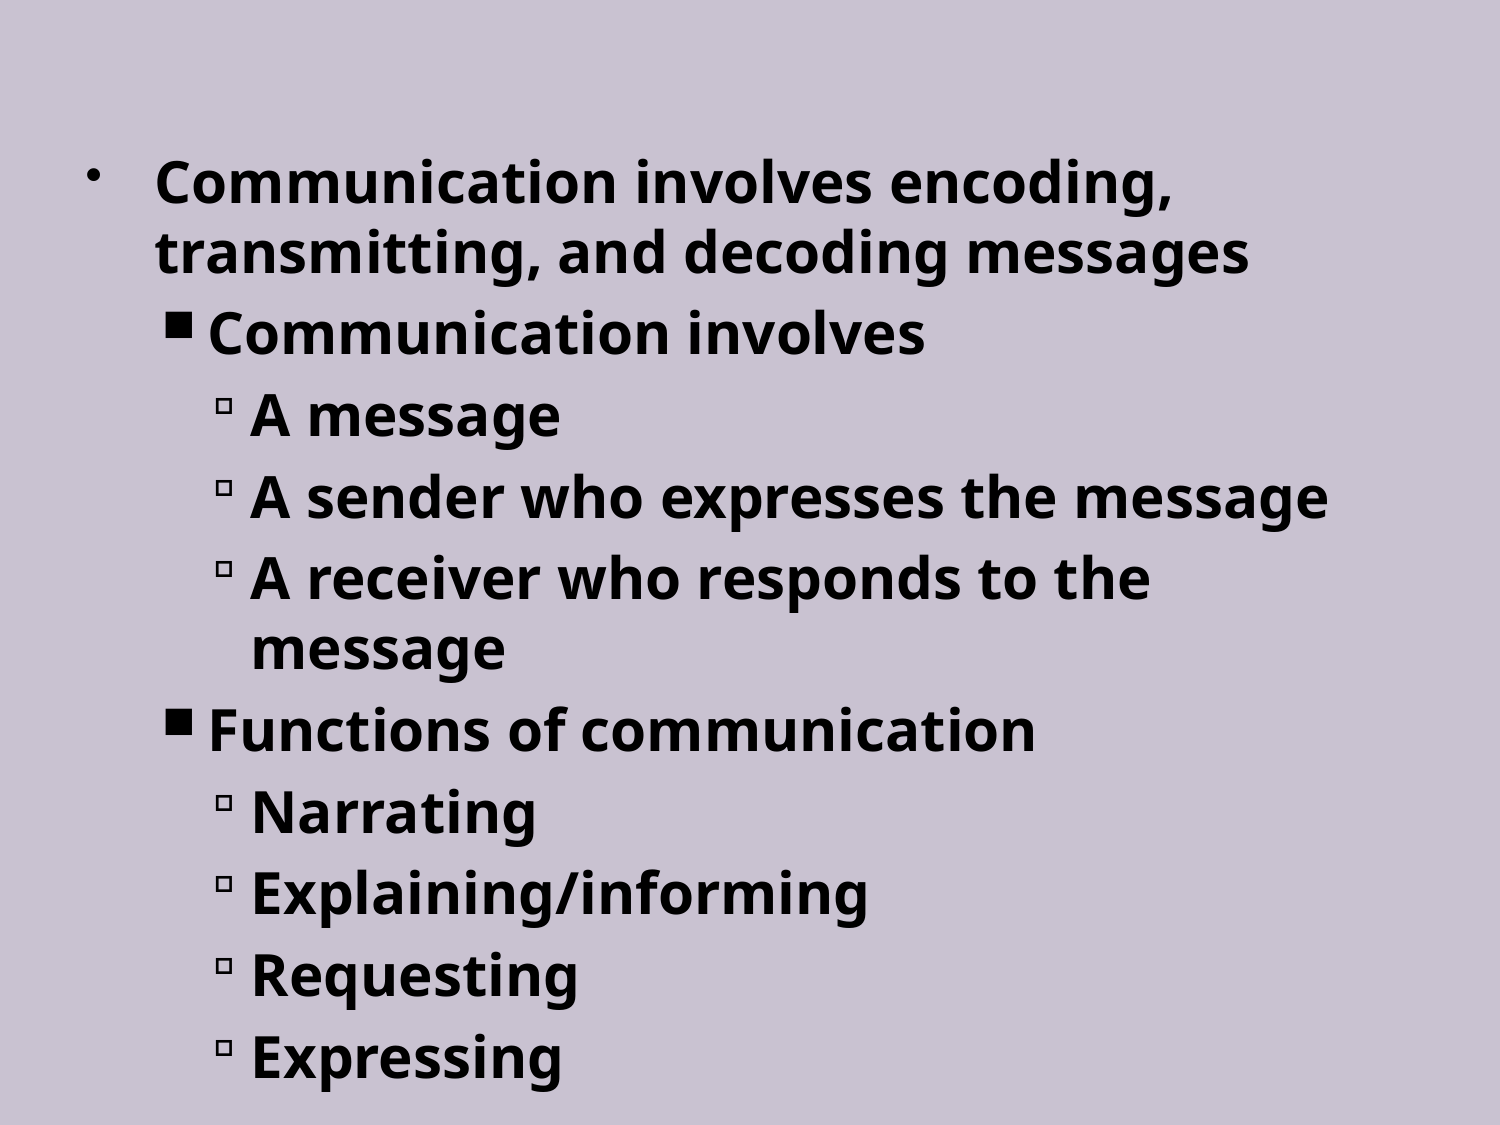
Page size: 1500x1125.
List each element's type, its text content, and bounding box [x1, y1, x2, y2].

list Communication involves encoding, transmitting, and decoding messages Communication involves A message A sender who expresses the message A receiver who responds to the message Functions of communication Narrating Explaining/informing Requesting Expressing [50, 137, 1438, 1025]
